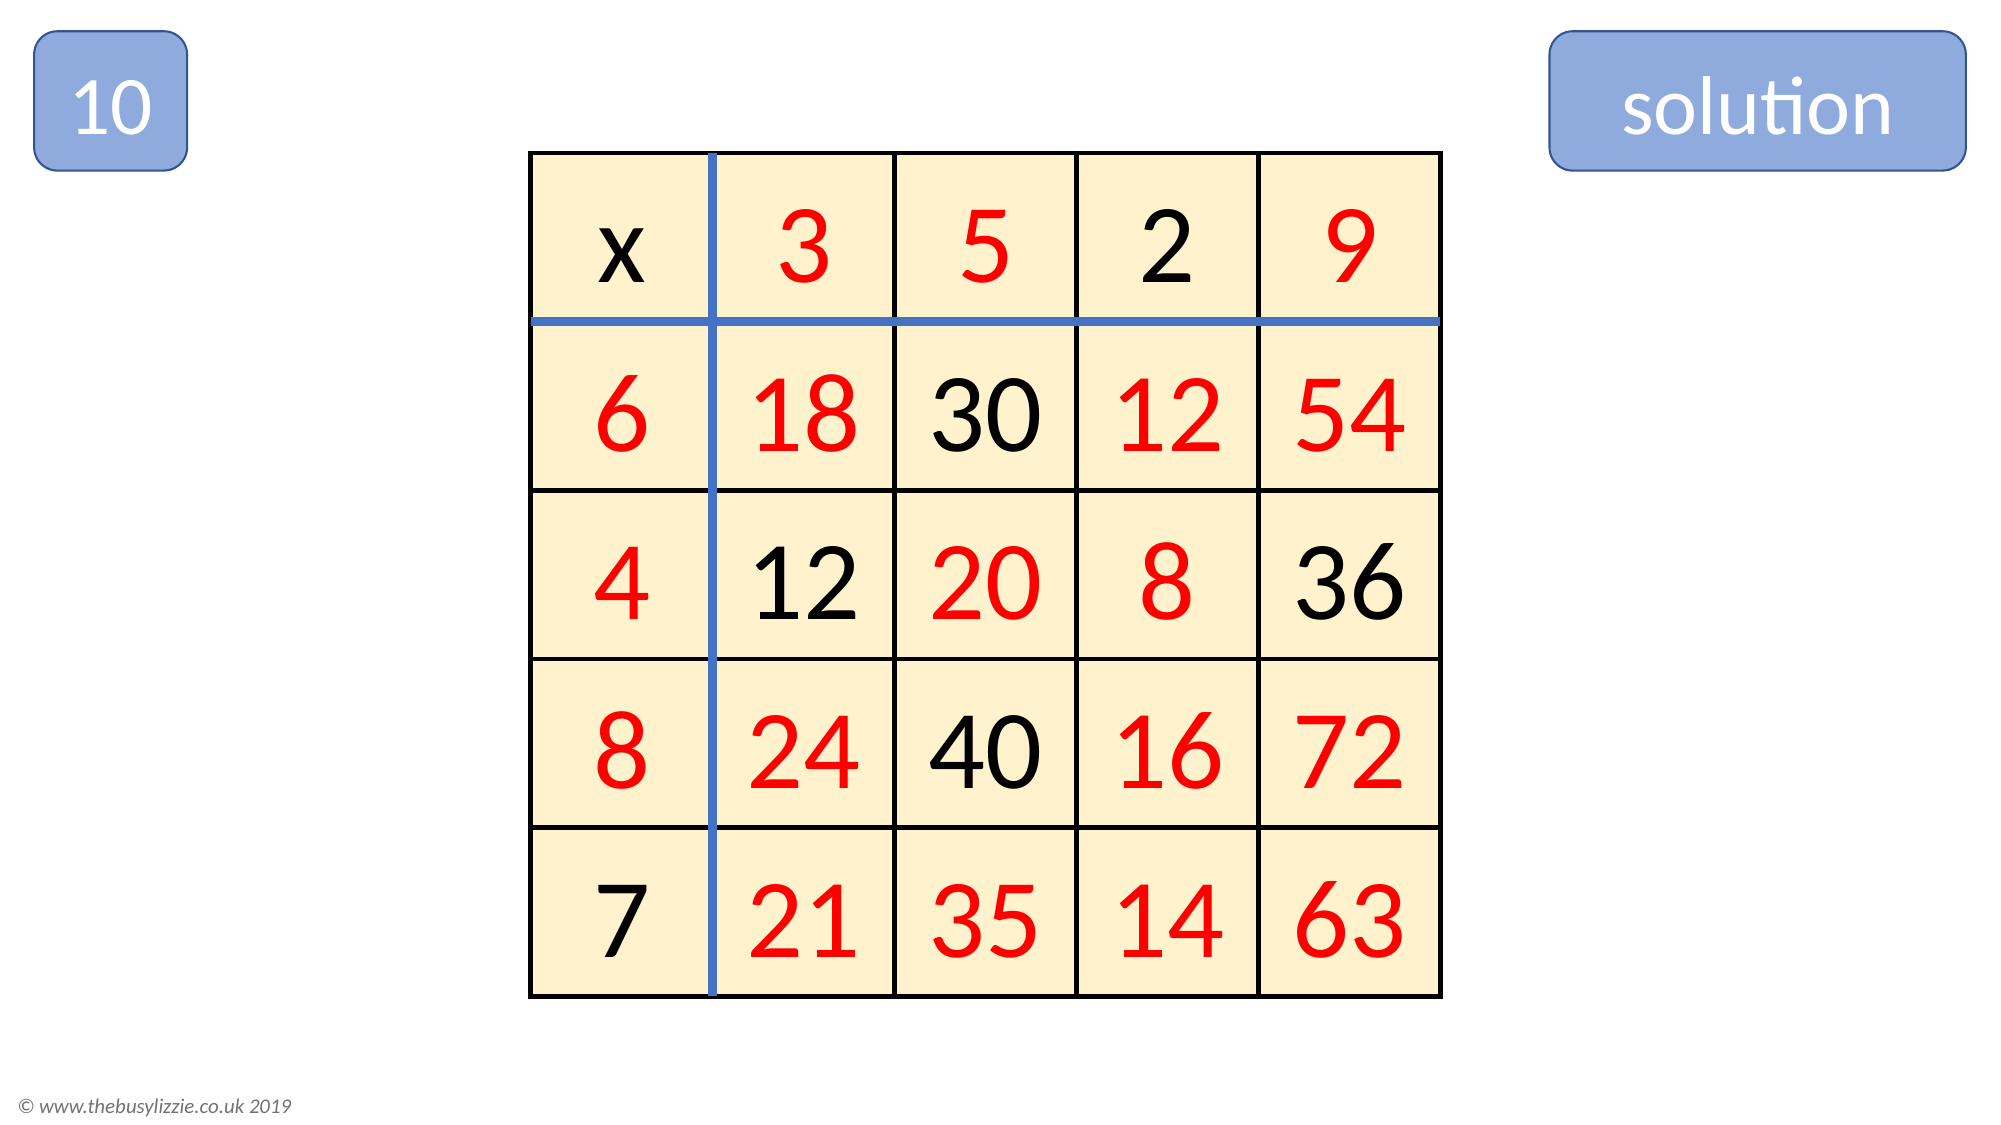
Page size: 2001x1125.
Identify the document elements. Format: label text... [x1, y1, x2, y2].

text_box © www.thebusylizzie.co.uk 2019 [2, 1085, 312, 1125]
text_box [530, 152, 1441, 997]
text_box 10 [33, 30, 189, 172]
text_box solution [1548, 30, 1967, 172]
